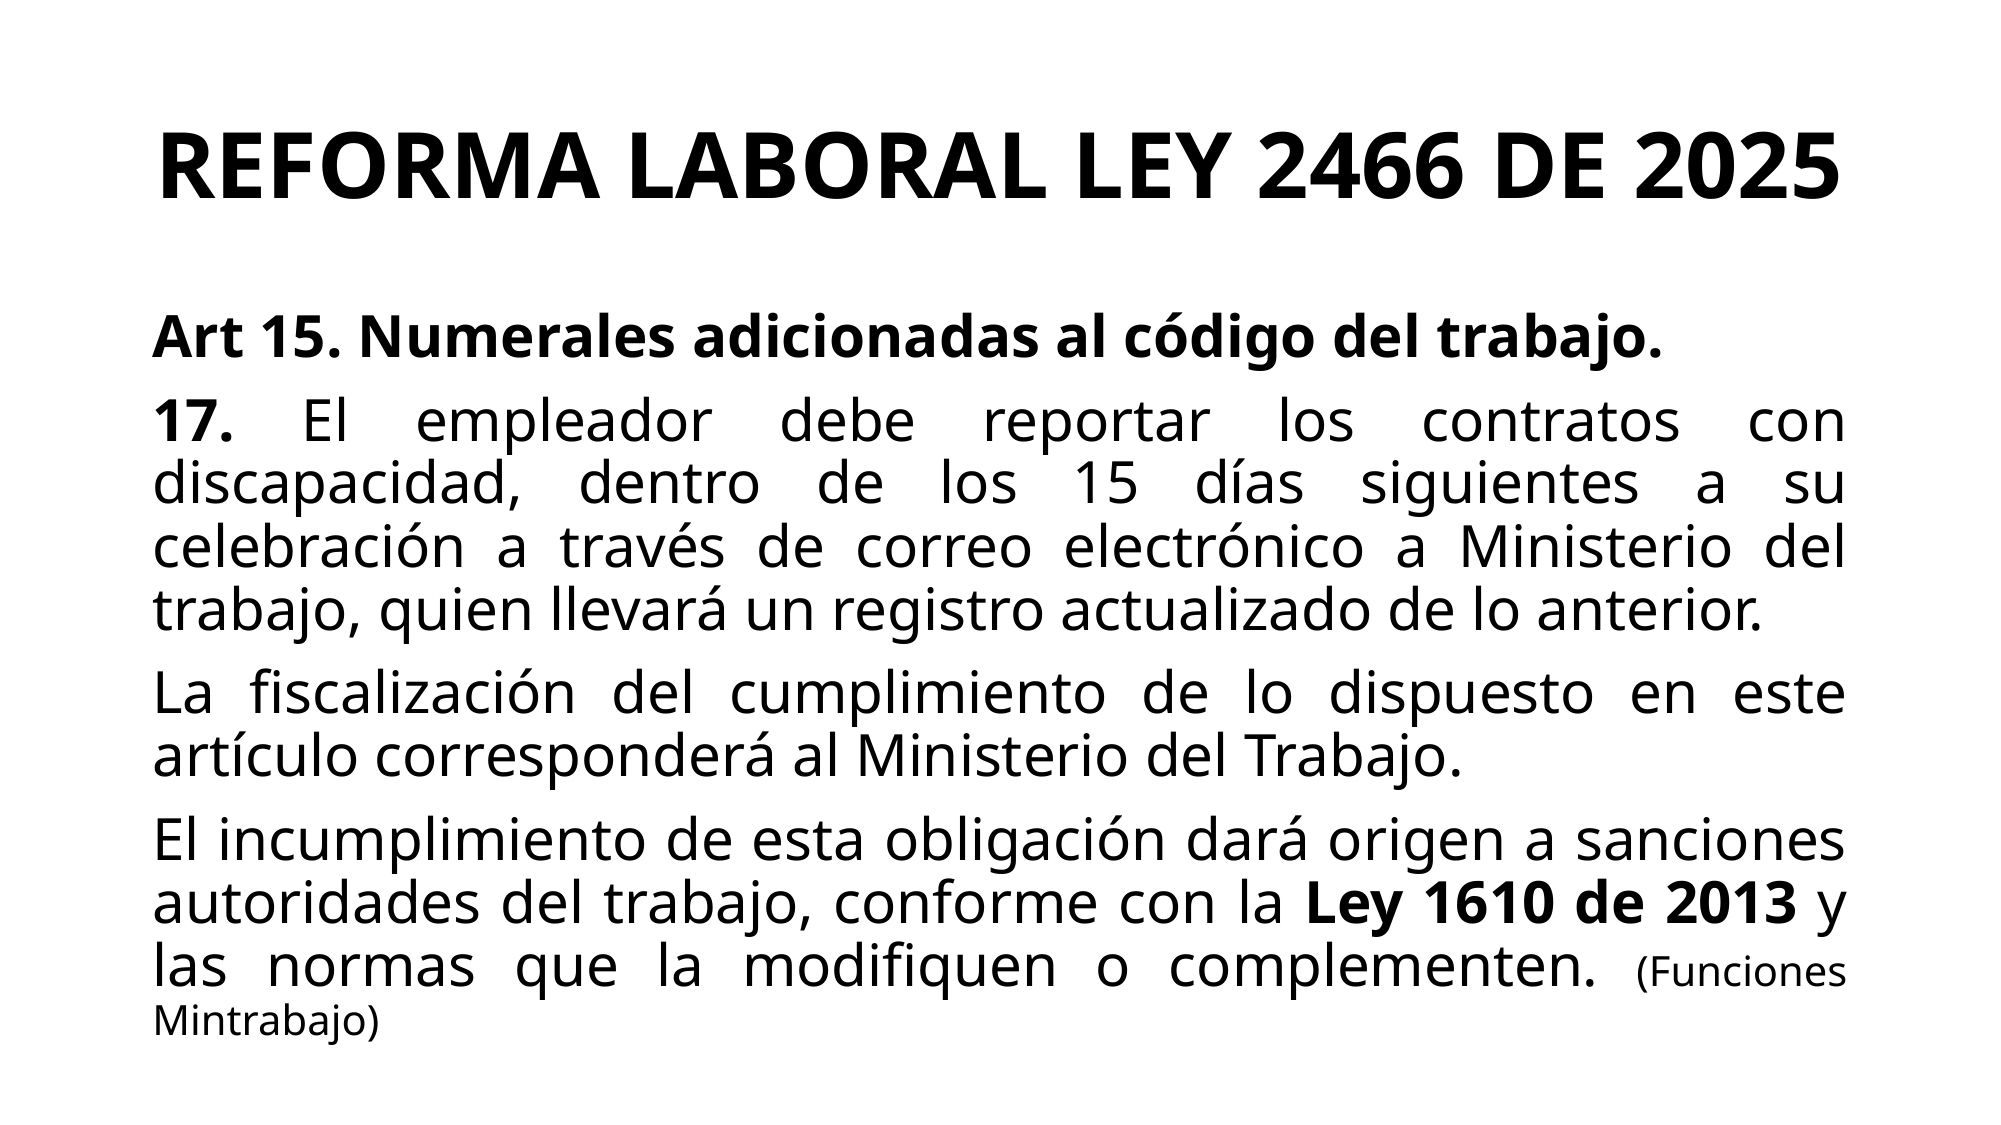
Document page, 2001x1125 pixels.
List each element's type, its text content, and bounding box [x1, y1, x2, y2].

title REFORMA LABORAL LEY 2466 DE 2025 [137, 59, 1863, 278]
list Art 15. Numerales adicionadas al código del trabajo. 17. El empleador debe reportar los contratos con discapacidad, dentro de los 15 días siguientes a su celebración a través de correo electrónico a Ministerio del trabajo, quien llevará un registro actualizado de lo anterior. La fiscalización del cumplimiento de lo dispuesto en este artículo corresponderá al Ministerio del Trabajo. El incumplimiento de esta obligación dará origen a sanciones autoridades del trabajo, conforme con la Ley 1610 de 2013 y las normas que la modifiquen o complementen. (Funciones Mintrabajo) [137, 299, 1863, 1014]
